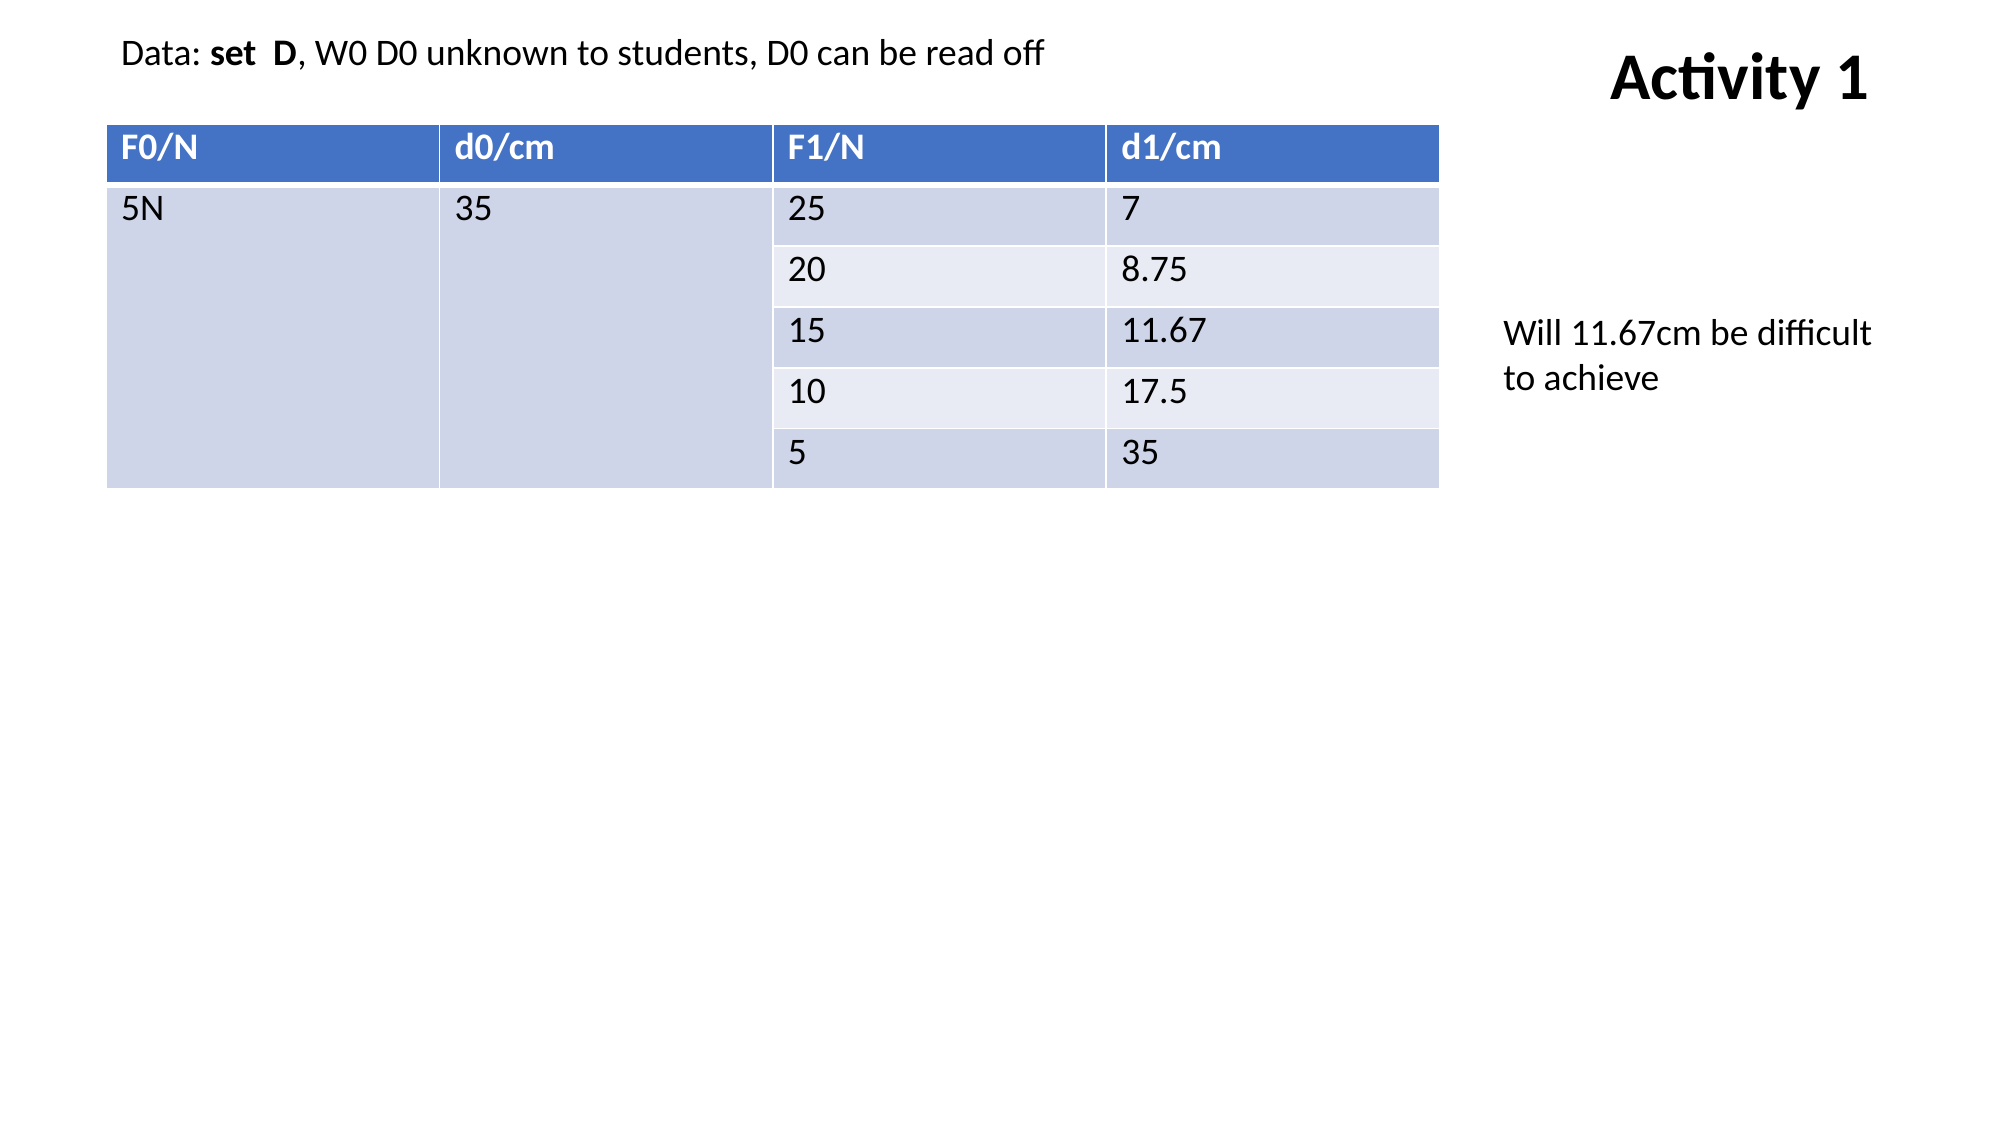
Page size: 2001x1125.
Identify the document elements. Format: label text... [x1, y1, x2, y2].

table_cell 7 [1107, 188, 1439, 245]
table_cell 8.75 [1107, 247, 1439, 306]
text_box Will 11.67cm be difficult to achieve [1488, 300, 1917, 406]
text_box Activity 1 [1595, 25, 1917, 121]
table_cell 25 [774, 188, 1105, 245]
table_cell 11.67 [1107, 308, 1439, 367]
table_cell 35 [440, 188, 772, 488]
table_cell 5 [774, 429, 1105, 488]
table_cell 10 [774, 369, 1105, 428]
table_cell 5N [107, 188, 439, 488]
table_header d0/cm [440, 125, 772, 182]
text_box Data: set D, W0 D0 unknown to students, D0 can be read off [106, 20, 1074, 81]
table_cell 20 [774, 247, 1105, 306]
table_cell 35 [1107, 429, 1439, 488]
table_header F1/N [774, 125, 1105, 182]
table_header F0/N [107, 125, 439, 182]
table_header d1/cm [1107, 125, 1439, 182]
table_cell 15 [774, 308, 1105, 367]
table_cell 17.5 [1107, 369, 1439, 428]
